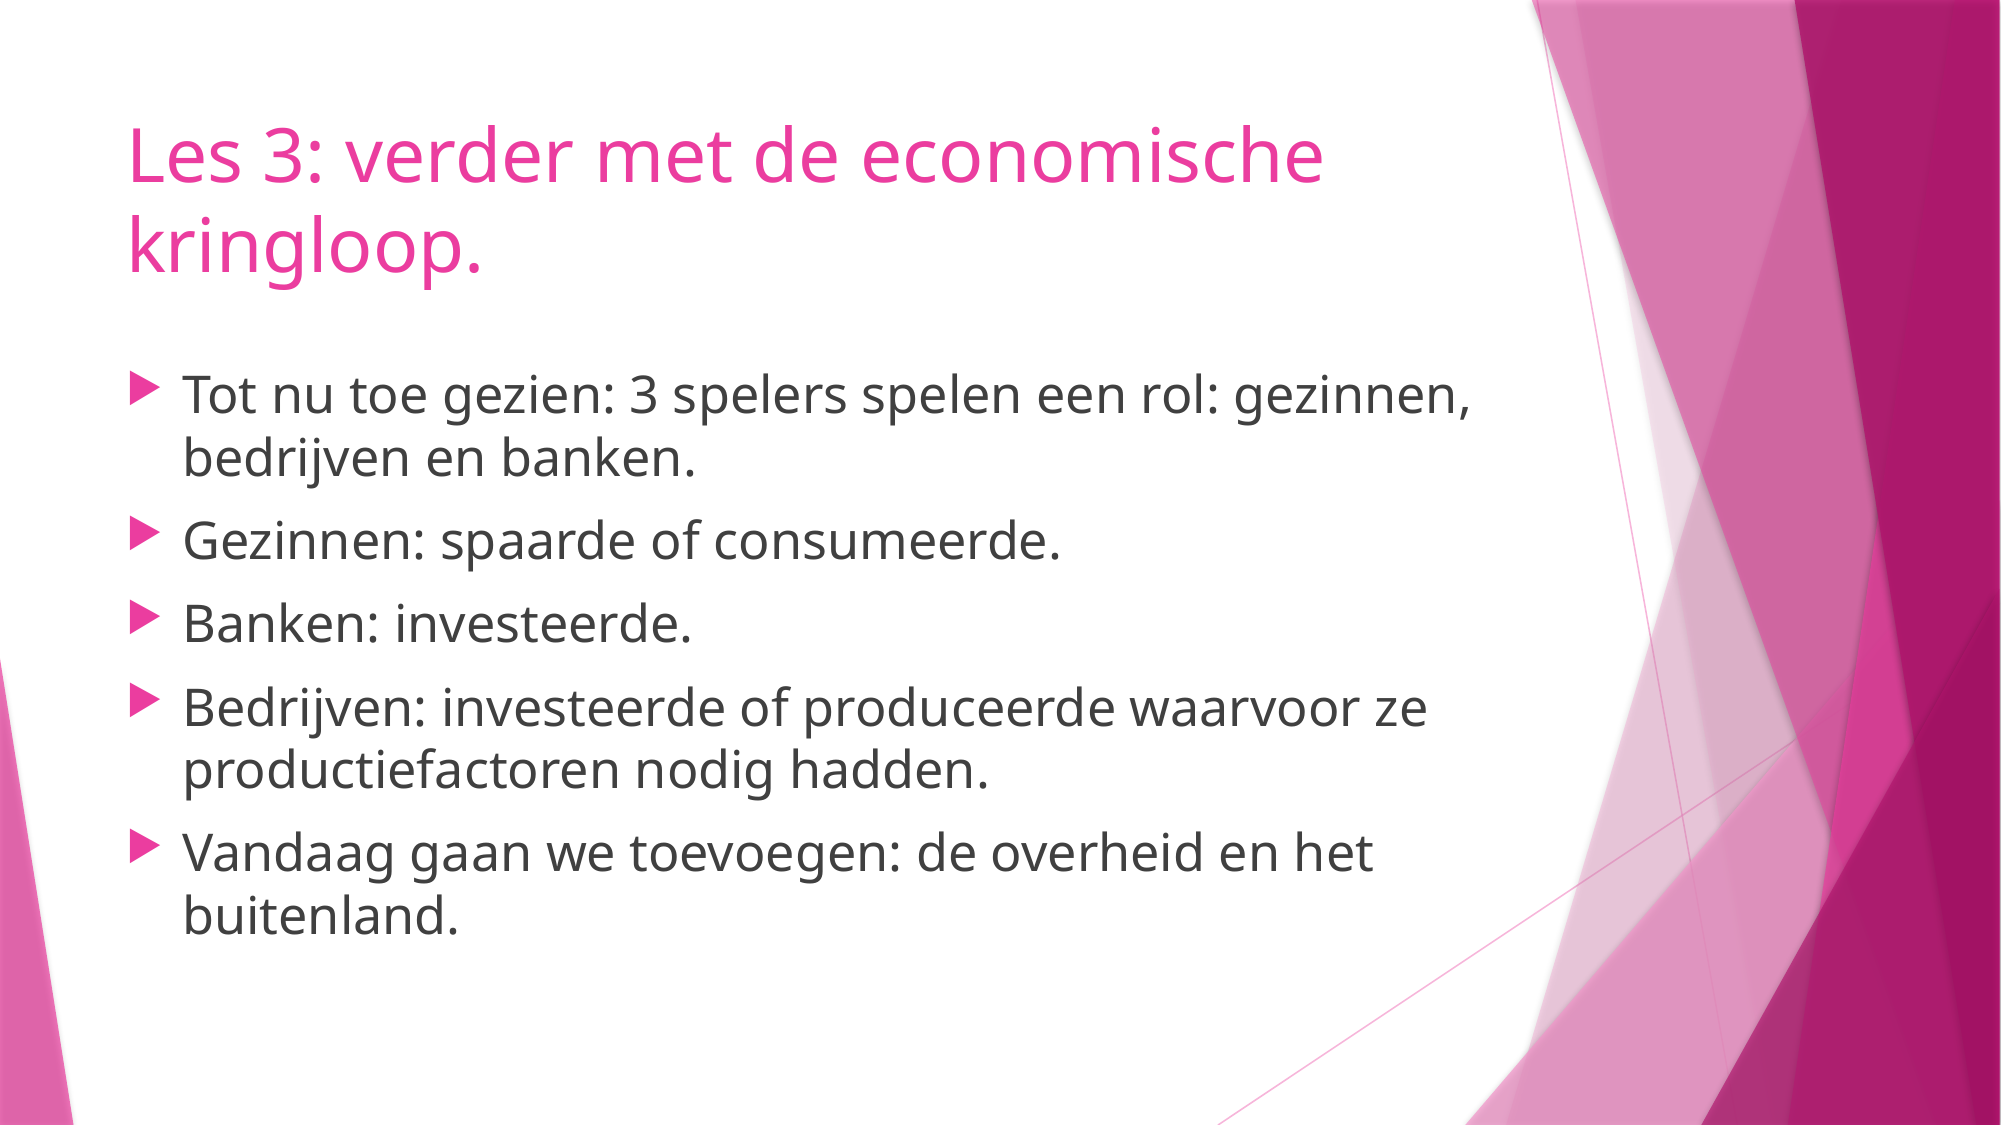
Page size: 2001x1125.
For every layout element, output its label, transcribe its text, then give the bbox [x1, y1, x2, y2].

title Les 3: verder met de economische kringloop. [111, 99, 1522, 317]
list Tot nu toe gezien: 3 spelers spelen een rol: gezinnen, bedrijven en banken. Gezinnen: spaarde of consumeerde. Banken: investeerde. Bedrijven: investeerde of produceerde waarvoor ze productiefactoren nodig hadden. Vandaag gaan we toevoegen: de overheid en het buitenland. [111, 354, 1522, 992]
